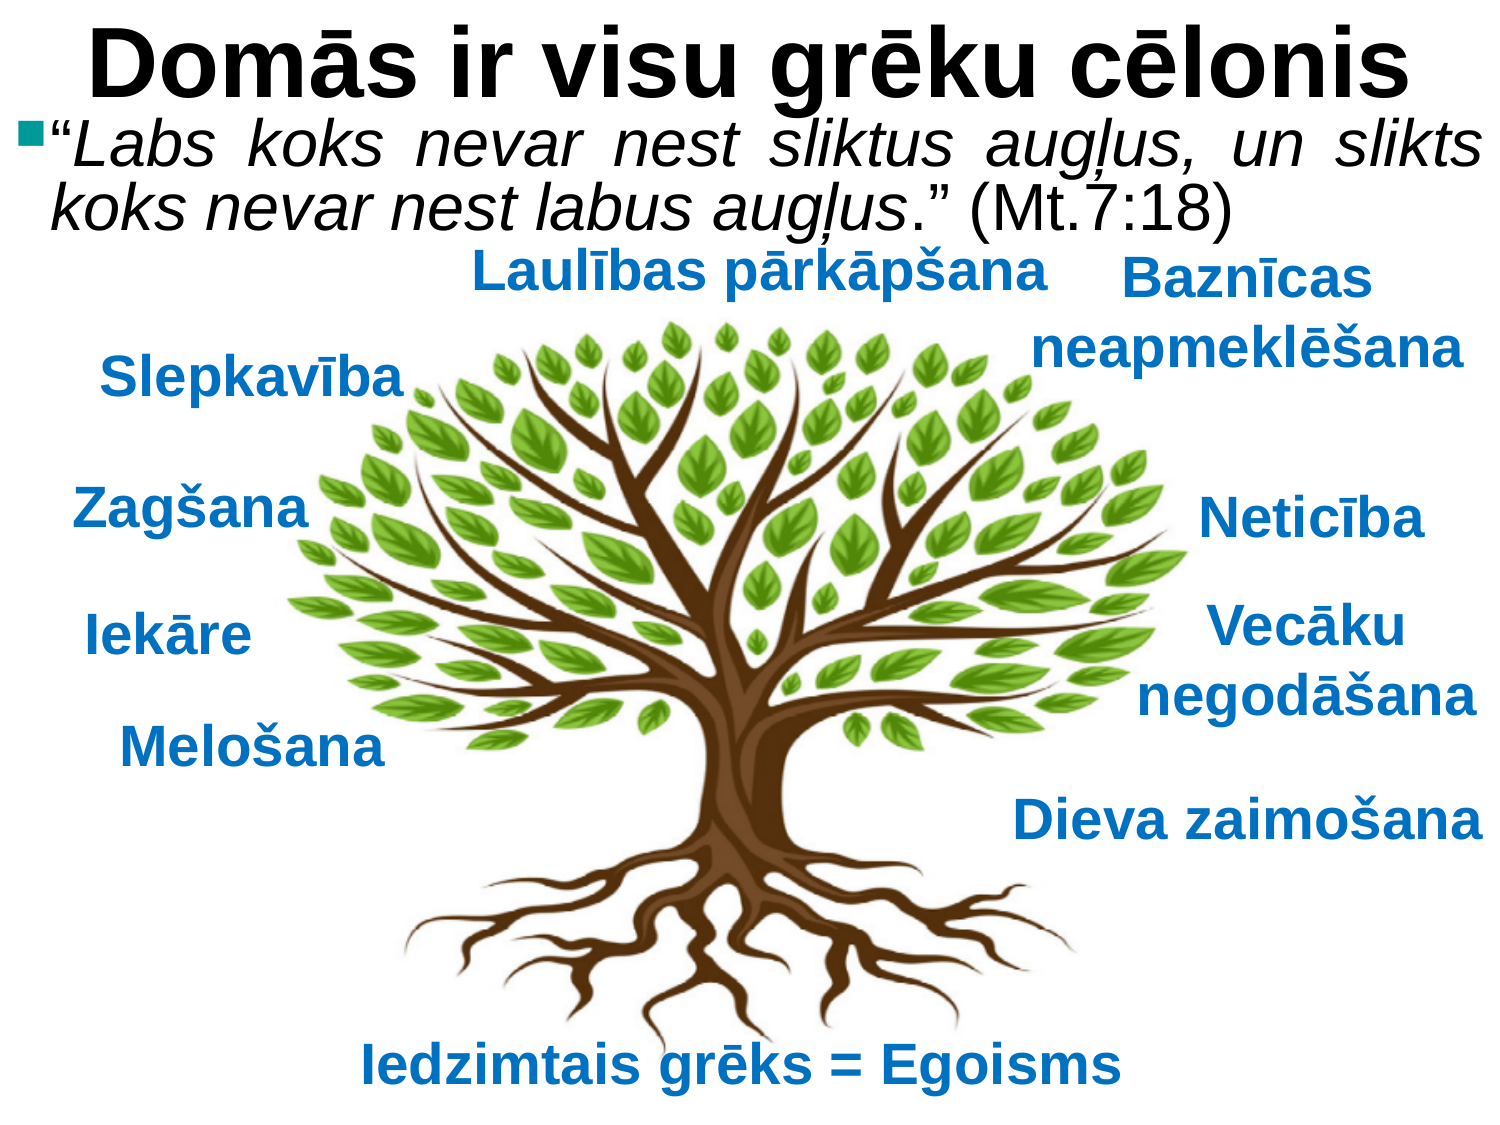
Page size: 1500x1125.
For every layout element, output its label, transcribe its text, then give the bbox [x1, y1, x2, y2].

title Domās ir visu grēku cēlonis [0, 0, 1500, 107]
picture [0, 184, 1500, 1108]
text_box “Labs koks nevar nest sliktus augļus, un slikts koks nevar nest labus augļus.” (Mt.7:18) [0, 107, 1500, 184]
